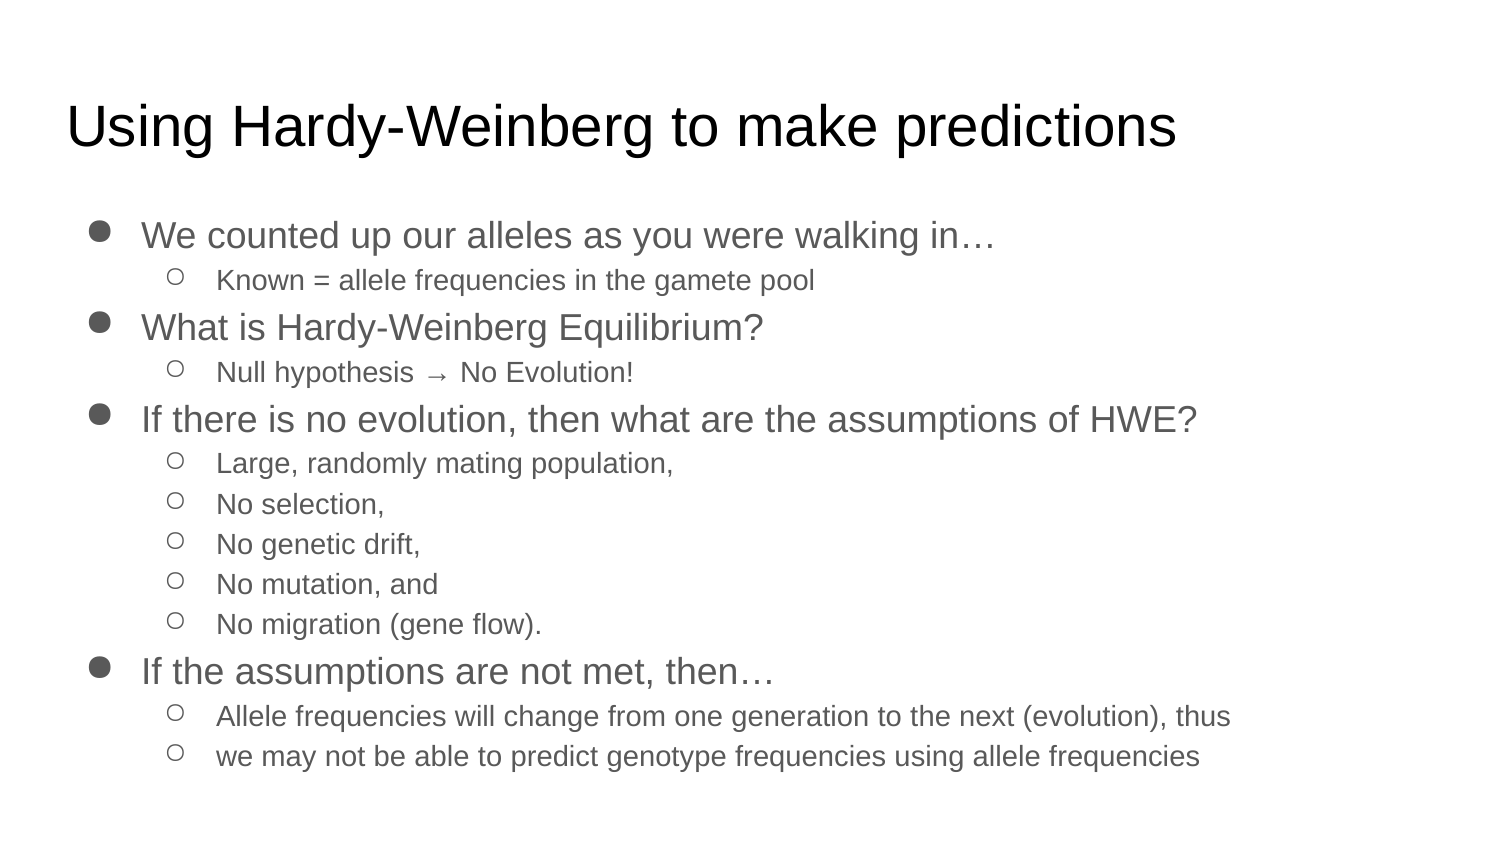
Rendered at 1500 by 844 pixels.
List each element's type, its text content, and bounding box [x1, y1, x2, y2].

list We counted up our alleles as you were walking in… Known = allele frequencies in the gamete pool What is Hardy-Weinberg Equilibrium? Null hypothesis → No Evolution! If there is no evolution, then what are the assumptions of HWE? Large, randomly mating population, No selection, No genetic drift, No mutation, and No migration (gene flow). If the assumptions are not met, then… Allele frequencies will change from one generation to the next (evolution), thus we may not be able to predict genotype frequencies using allele frequencies [51, 189, 1449, 788]
title Using Hardy-Weinberg to make predictions [51, 72, 1449, 167]
